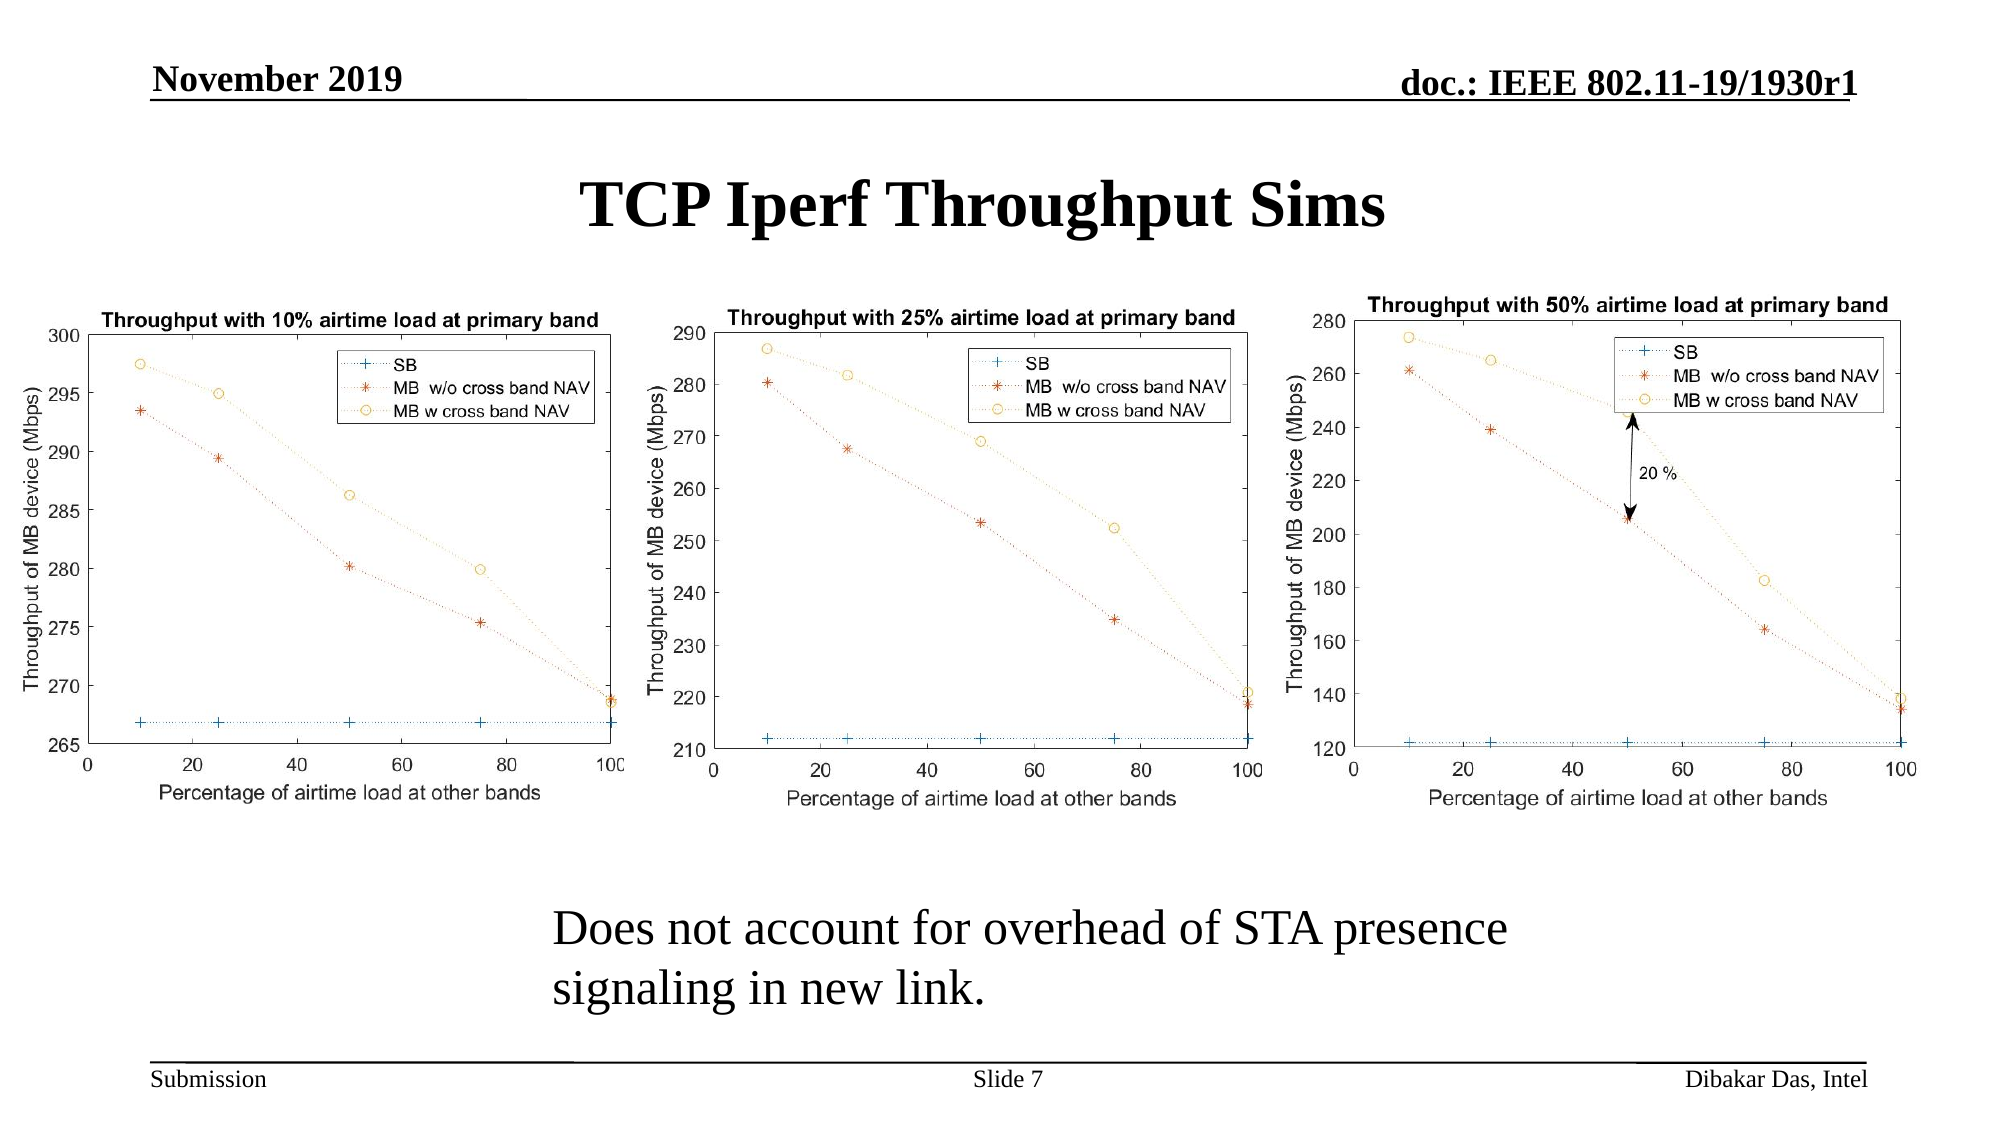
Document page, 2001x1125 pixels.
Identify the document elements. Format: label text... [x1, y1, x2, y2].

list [0, 296, 620, 804]
title TCP Iperf Throughput Sims [149, 112, 1850, 288]
picture [624, 280, 1968, 810]
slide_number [152, 54, 563, 100]
text_box Does not account for overhead of STA presence signaling in new link. [537, 887, 1650, 1023]
slide_number Slide 7 [950, 1061, 1067, 1123]
footer Dibakar Das, Intel [1171, 1061, 1869, 1093]
